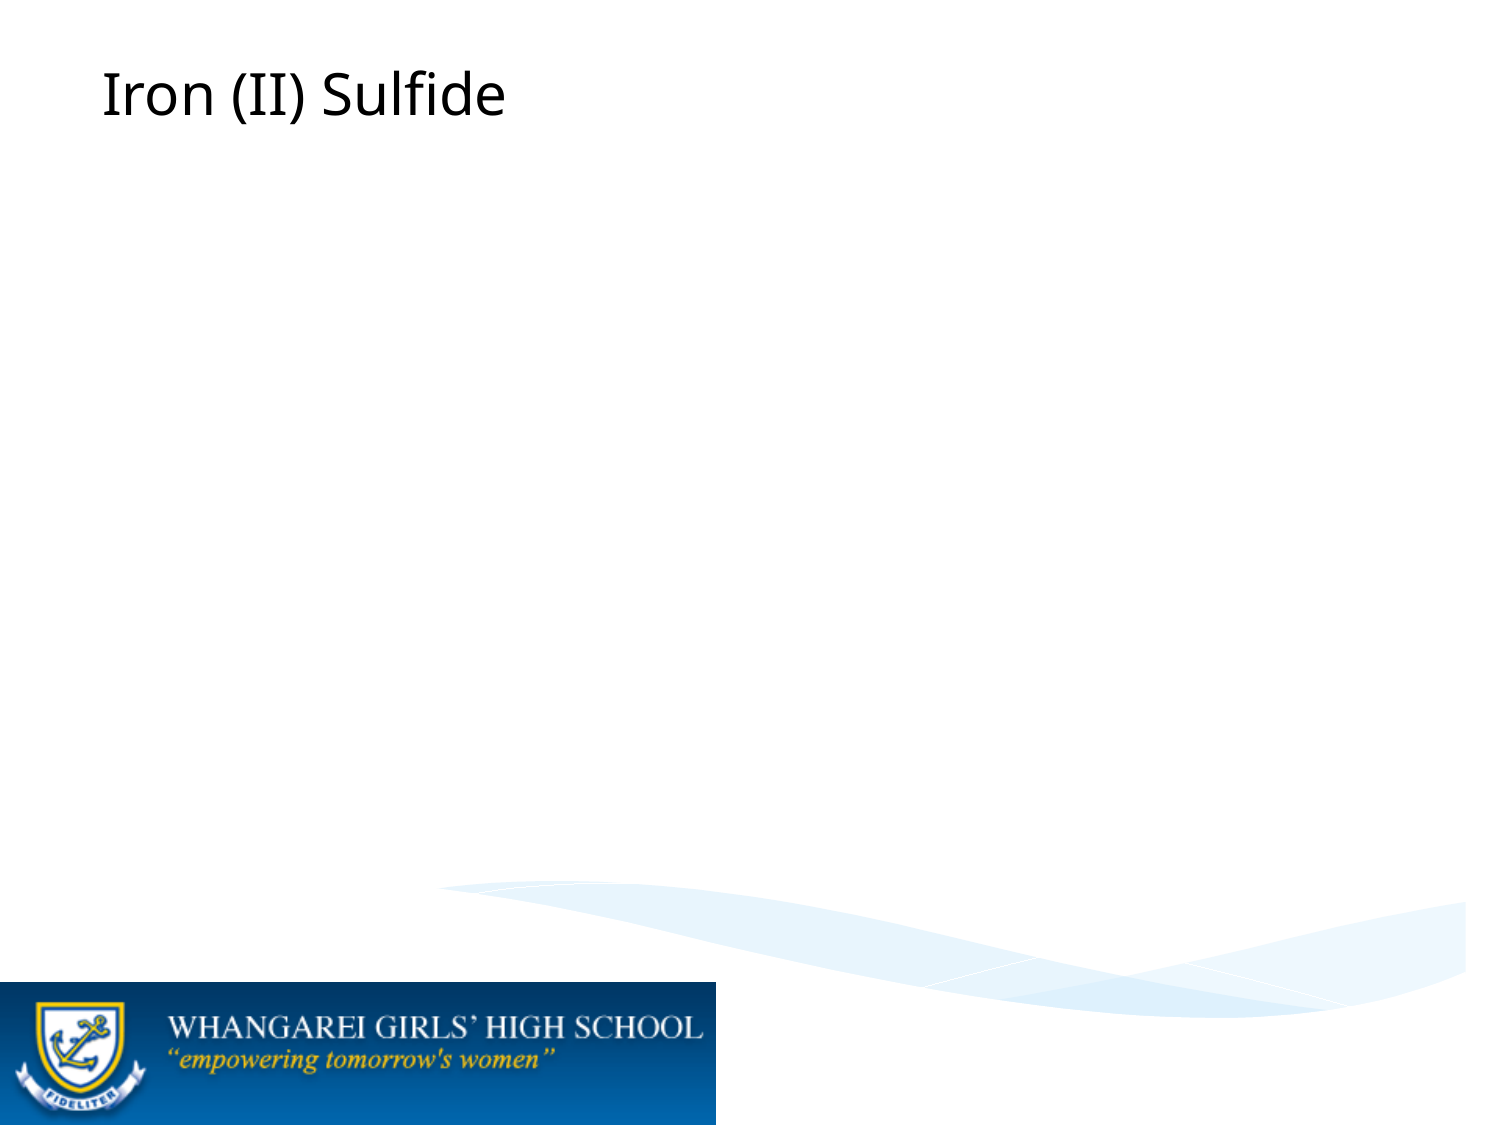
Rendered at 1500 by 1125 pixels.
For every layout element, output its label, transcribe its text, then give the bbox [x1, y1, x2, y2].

text_box Iron (II) Sulfide [87, 50, 588, 135]
picture [0, 982, 716, 1125]
